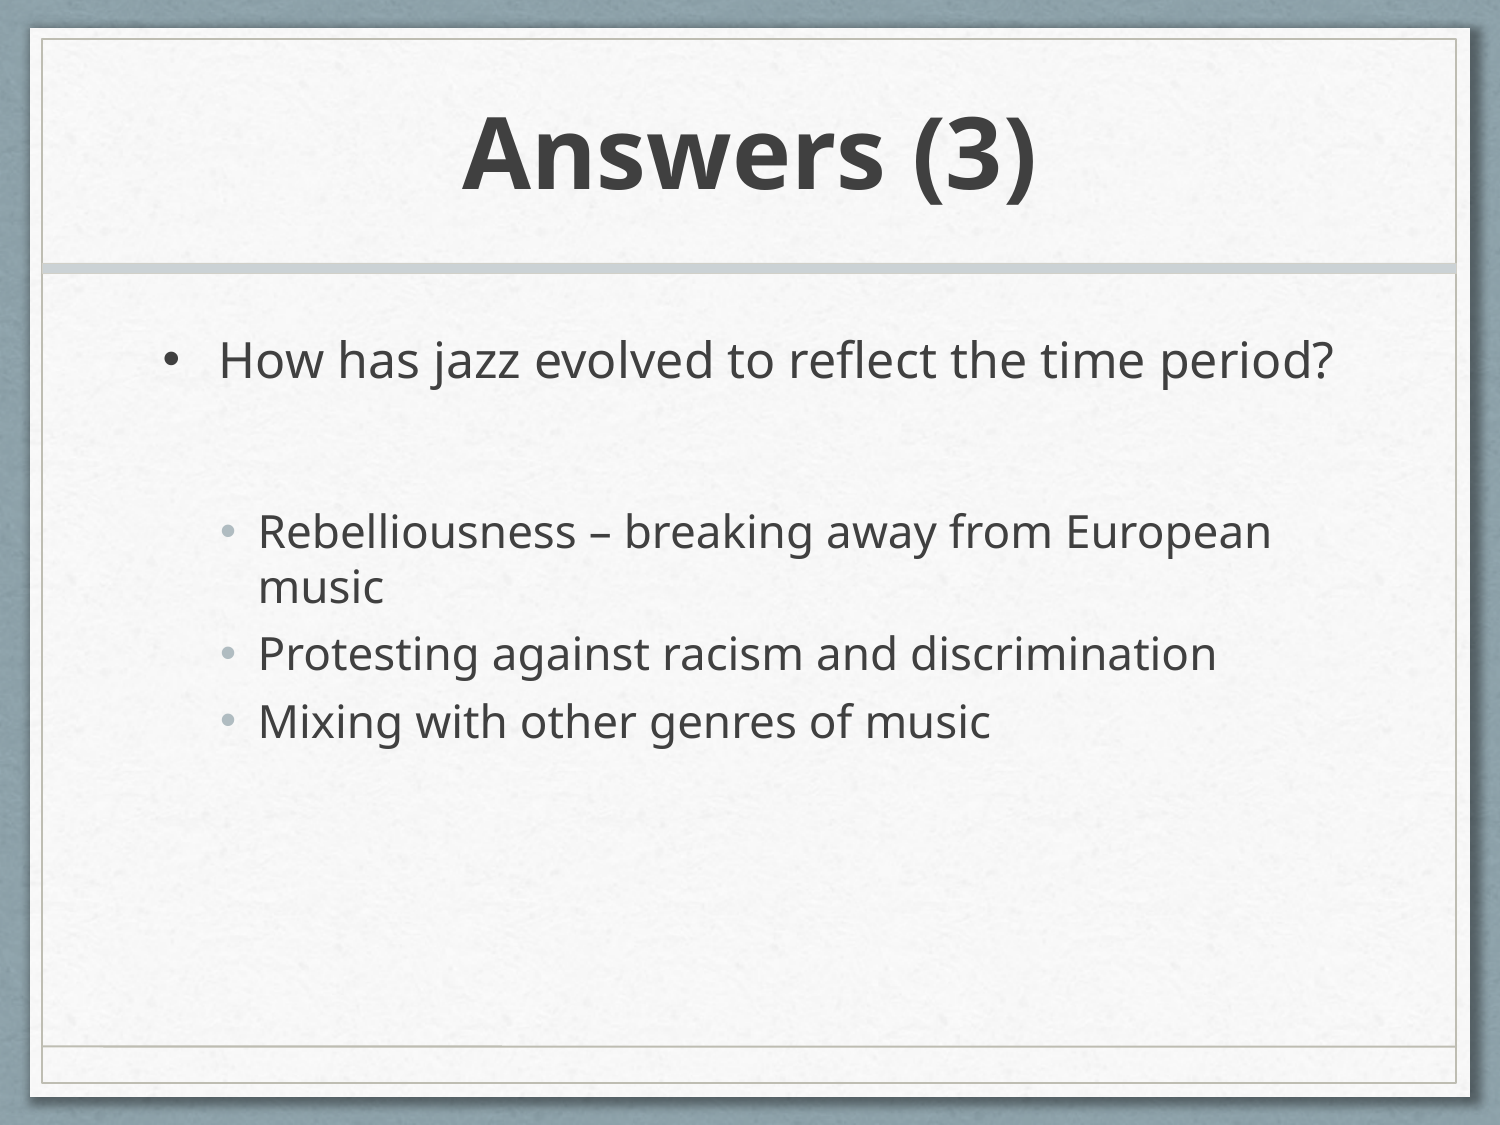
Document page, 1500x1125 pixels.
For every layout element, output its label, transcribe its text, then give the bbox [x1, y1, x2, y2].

picture [30, 28, 1470, 1097]
list How has jazz evolved to reflect the time period? Rebelliousness – breaking away from European music Protesting against racism and discrimination Mixing with other genres of music [147, 320, 1353, 1002]
title Answers (3) [147, 40, 1353, 260]
